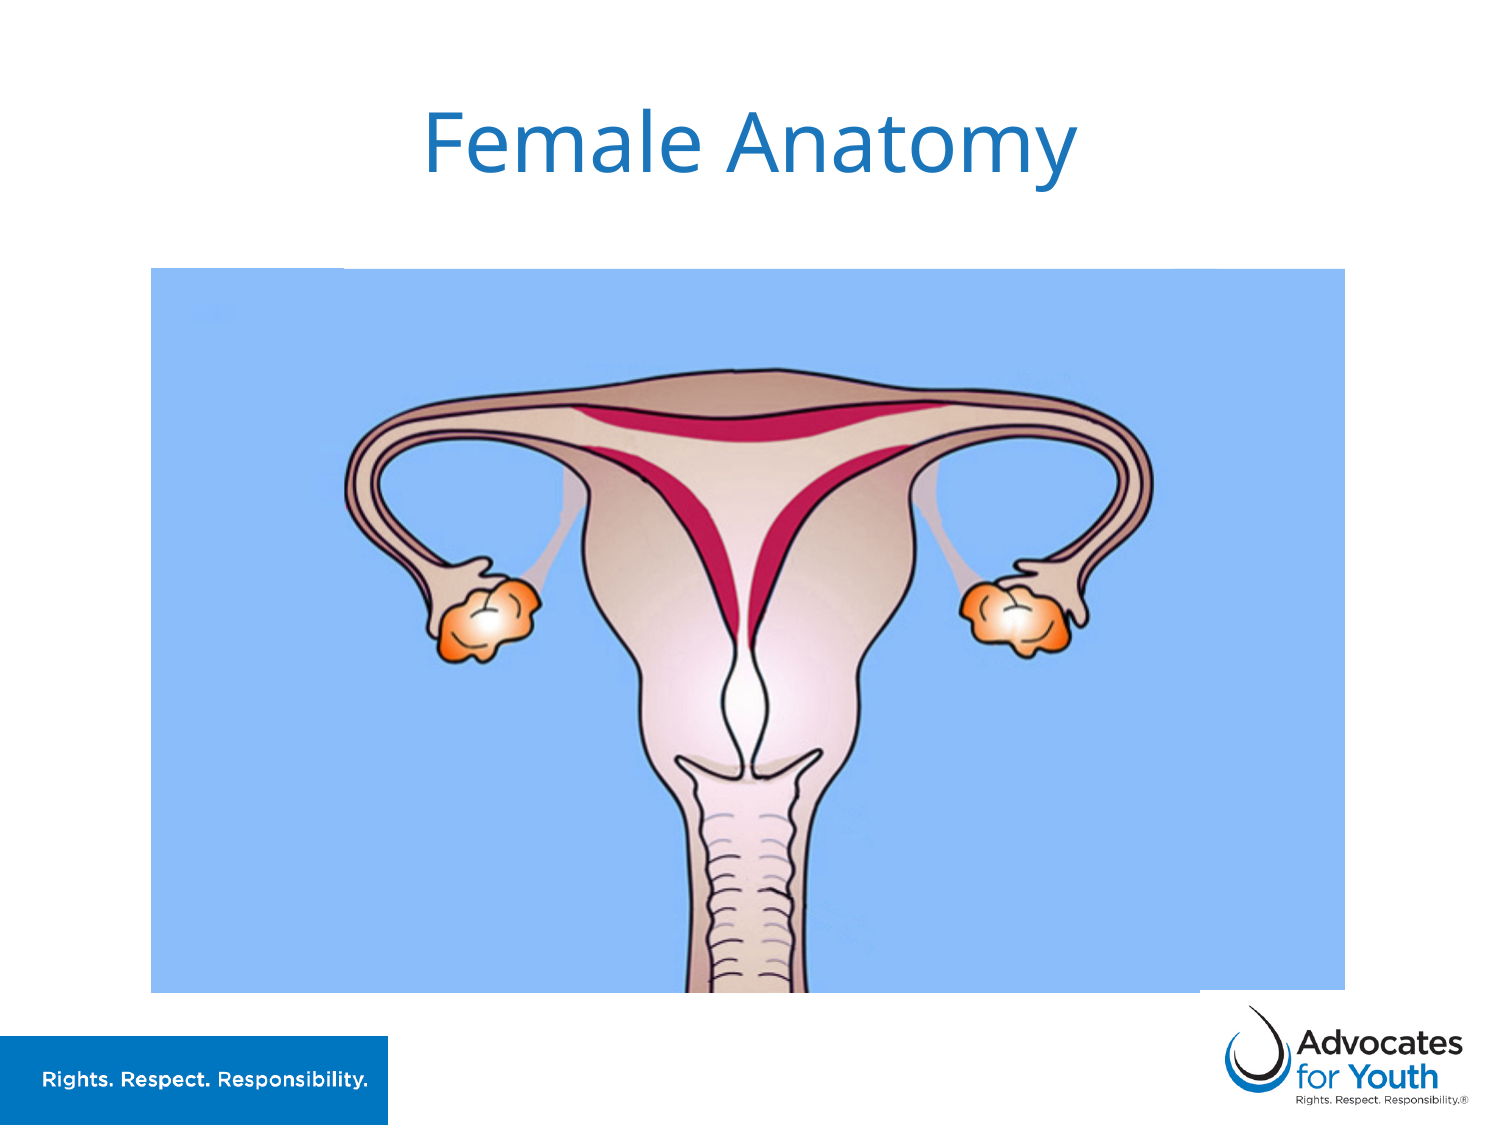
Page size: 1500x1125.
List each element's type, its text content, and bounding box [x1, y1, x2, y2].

picture [151, 267, 1500, 1125]
title Female Anatomy [0, 45, 1500, 233]
picture [0, 1036, 388, 1125]
